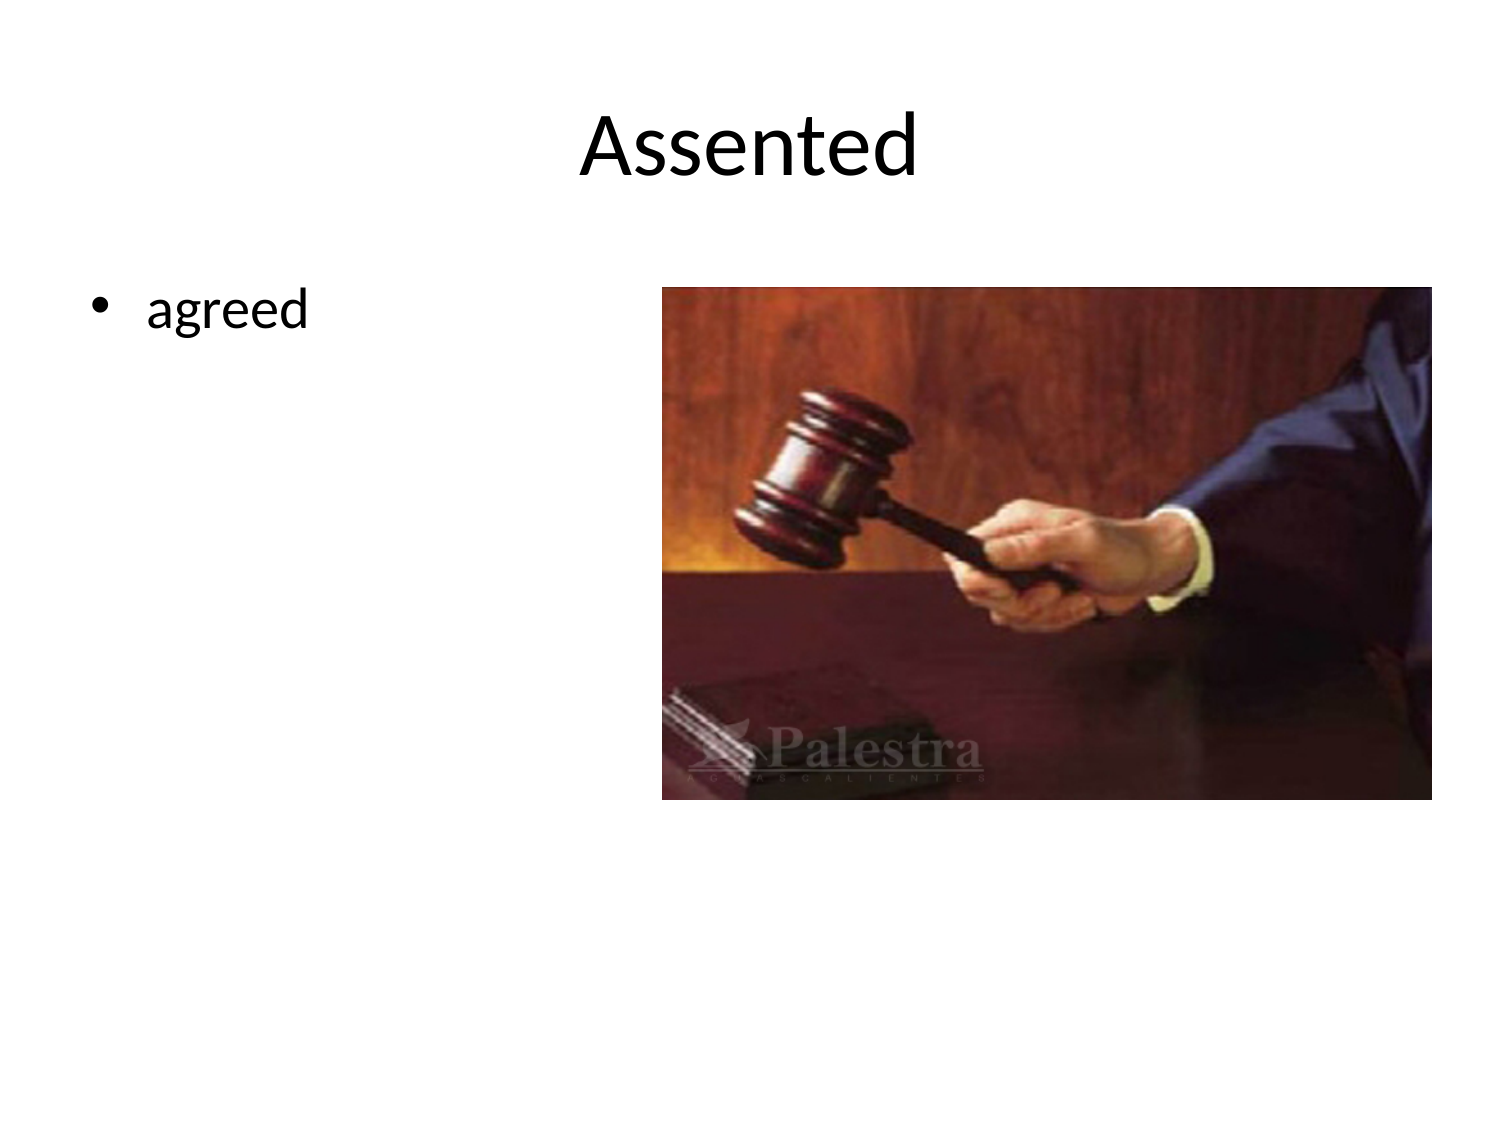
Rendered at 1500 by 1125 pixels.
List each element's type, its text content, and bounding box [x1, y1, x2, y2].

list agreed [75, 262, 738, 1005]
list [662, 287, 1432, 801]
title Assented [75, 45, 1425, 233]
